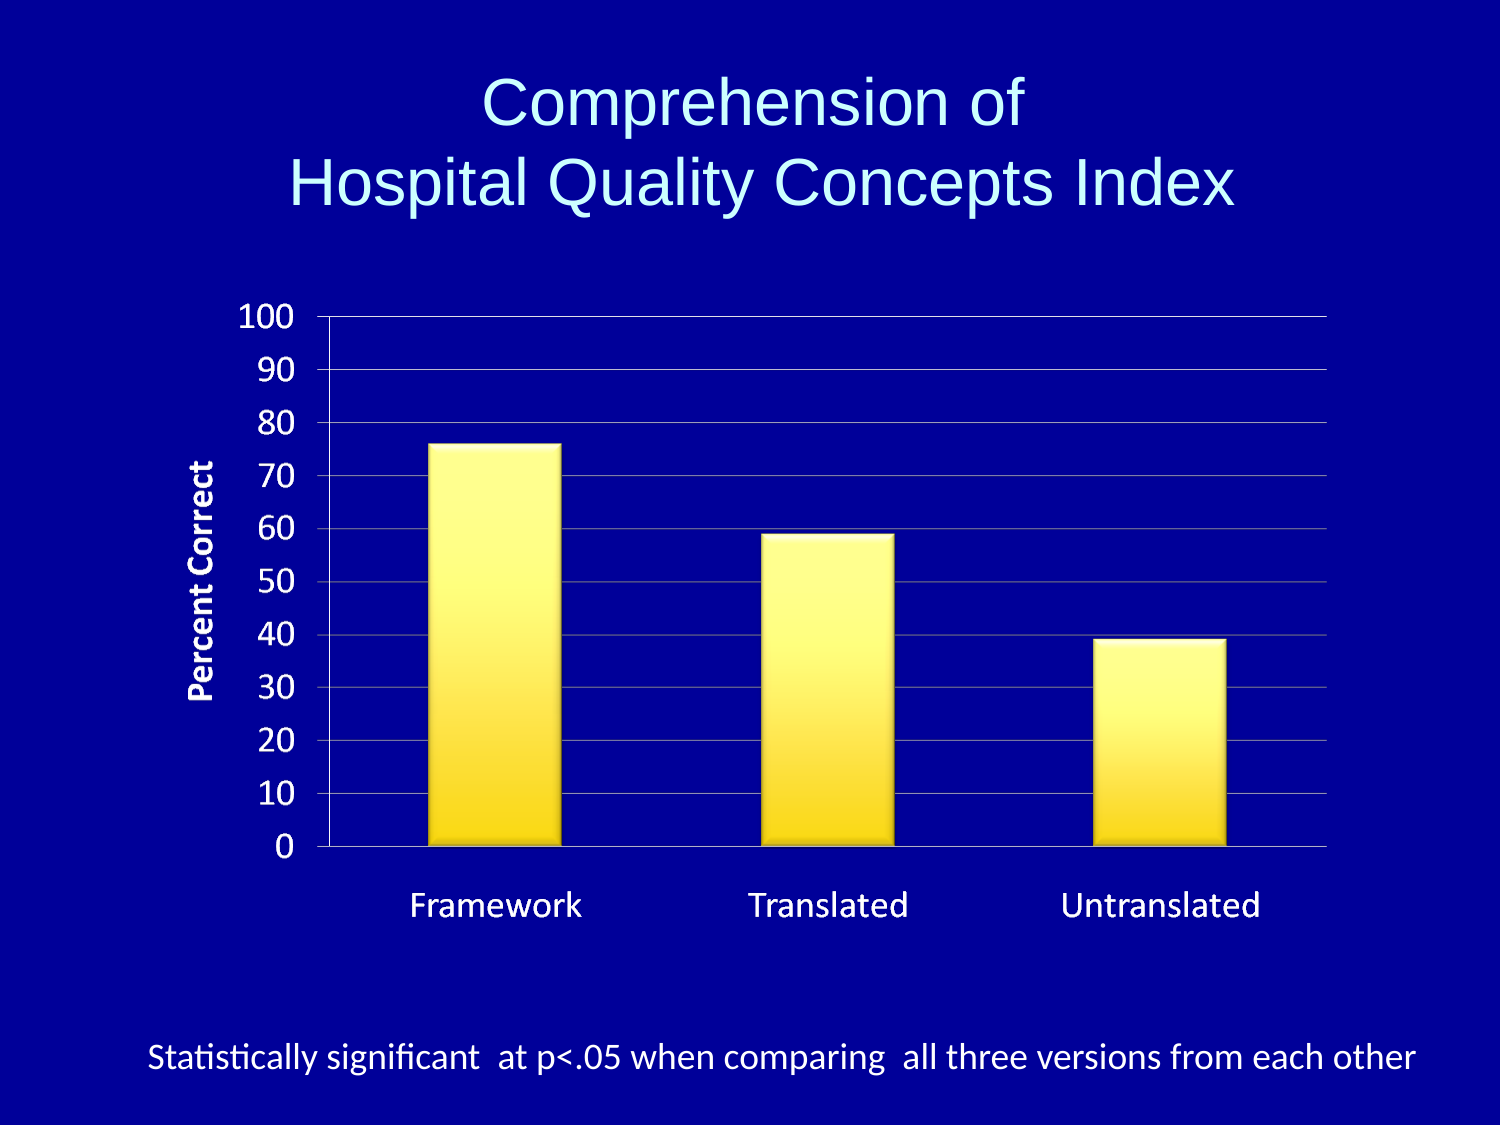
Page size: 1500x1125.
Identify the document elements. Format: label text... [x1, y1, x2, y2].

text_box Statistically significant at p<.05 when comparing all three versions from each other [132, 1024, 1433, 1085]
title Comprehension of Hospital Quality Concepts Index [49, 44, 1476, 233]
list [149, 284, 1350, 951]
